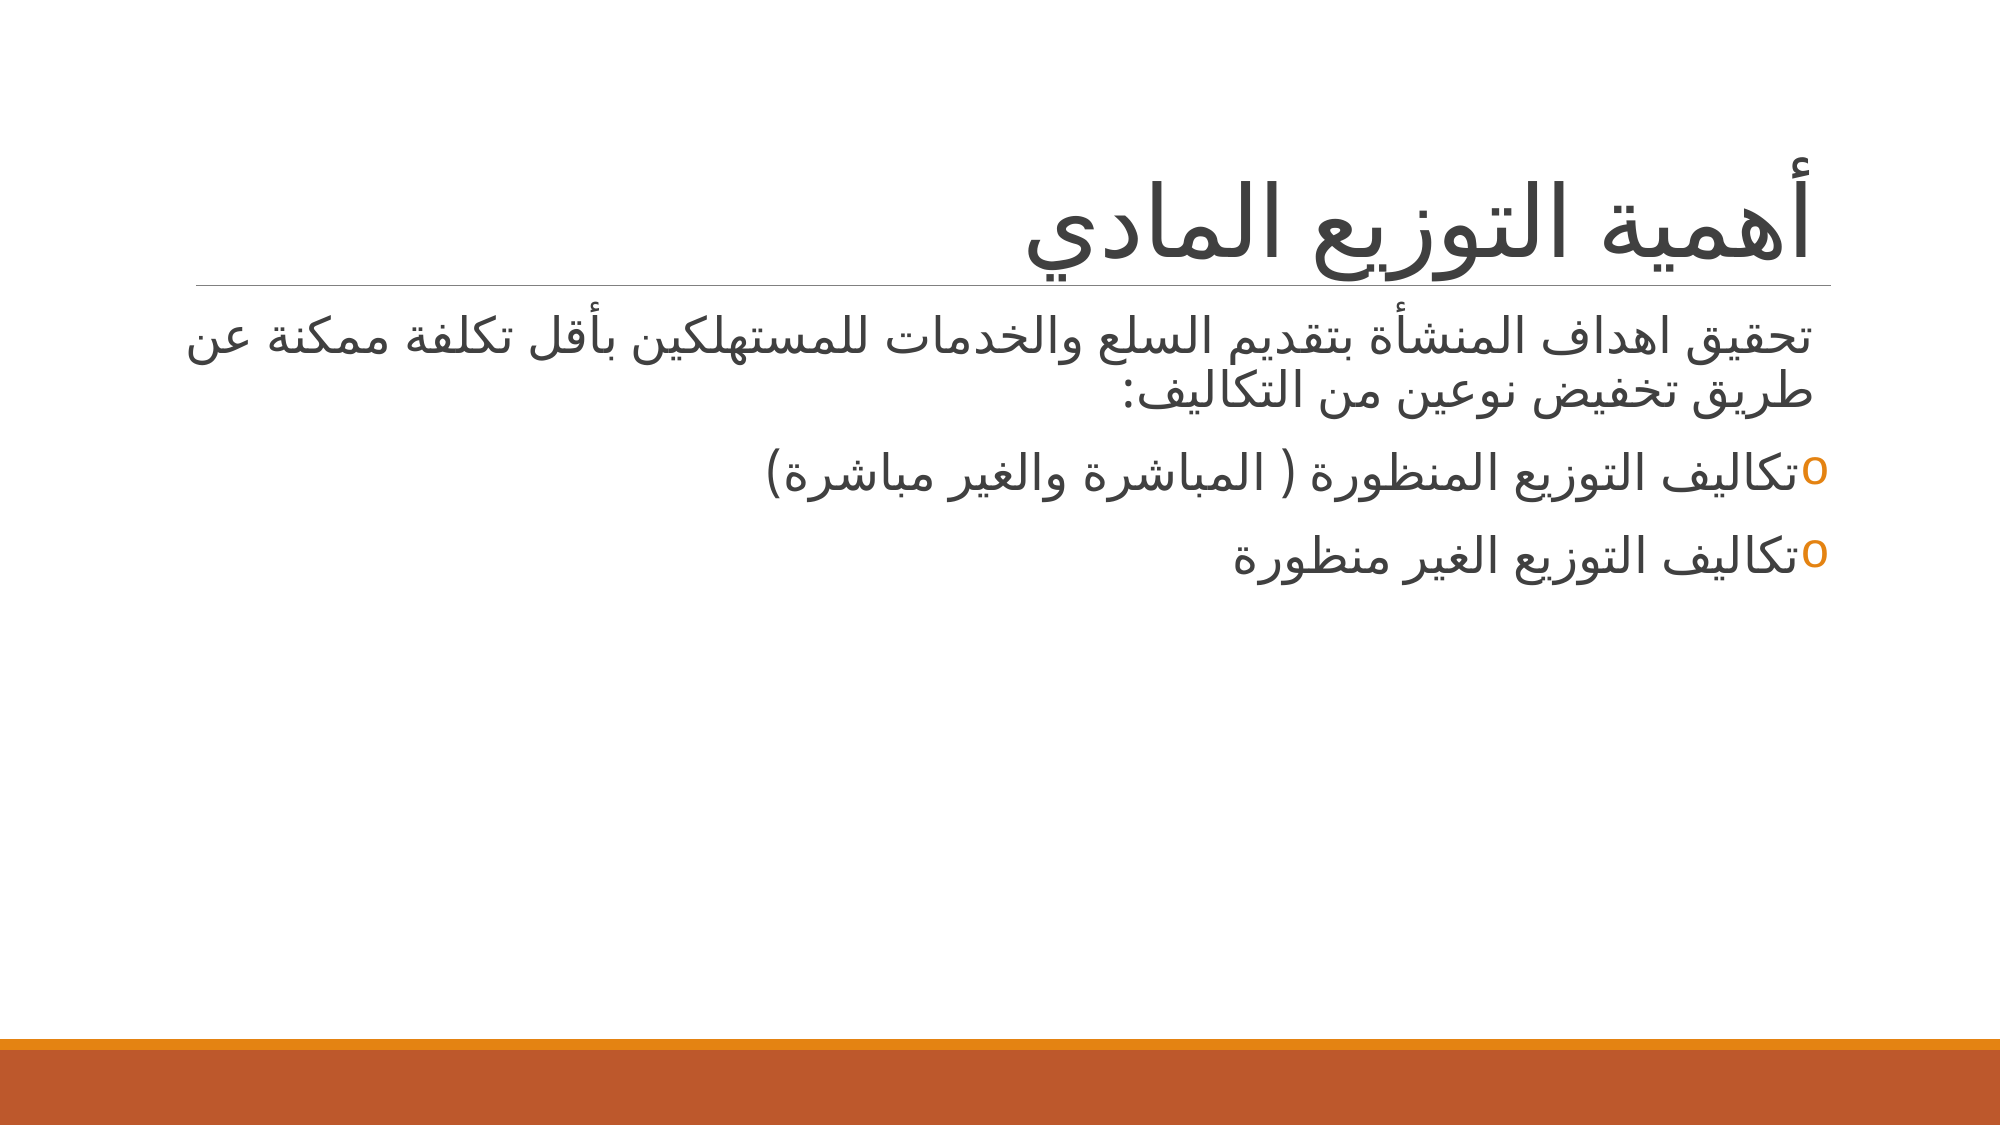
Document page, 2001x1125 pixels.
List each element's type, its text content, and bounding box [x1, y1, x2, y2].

title أهمية التوزيع المادي [180, 47, 1830, 285]
list تحقيق اهداف المنشأة بتقديم السلع والخدمات للمستهلكين بأقل تكلفة ممكنة عن طريق تخفيض نوعين من التكاليف: تكاليف التوزيع المنظورة ( المباشرة والغير مباشرة) تكاليف التوزيع الغير منظورة [180, 302, 1830, 963]
